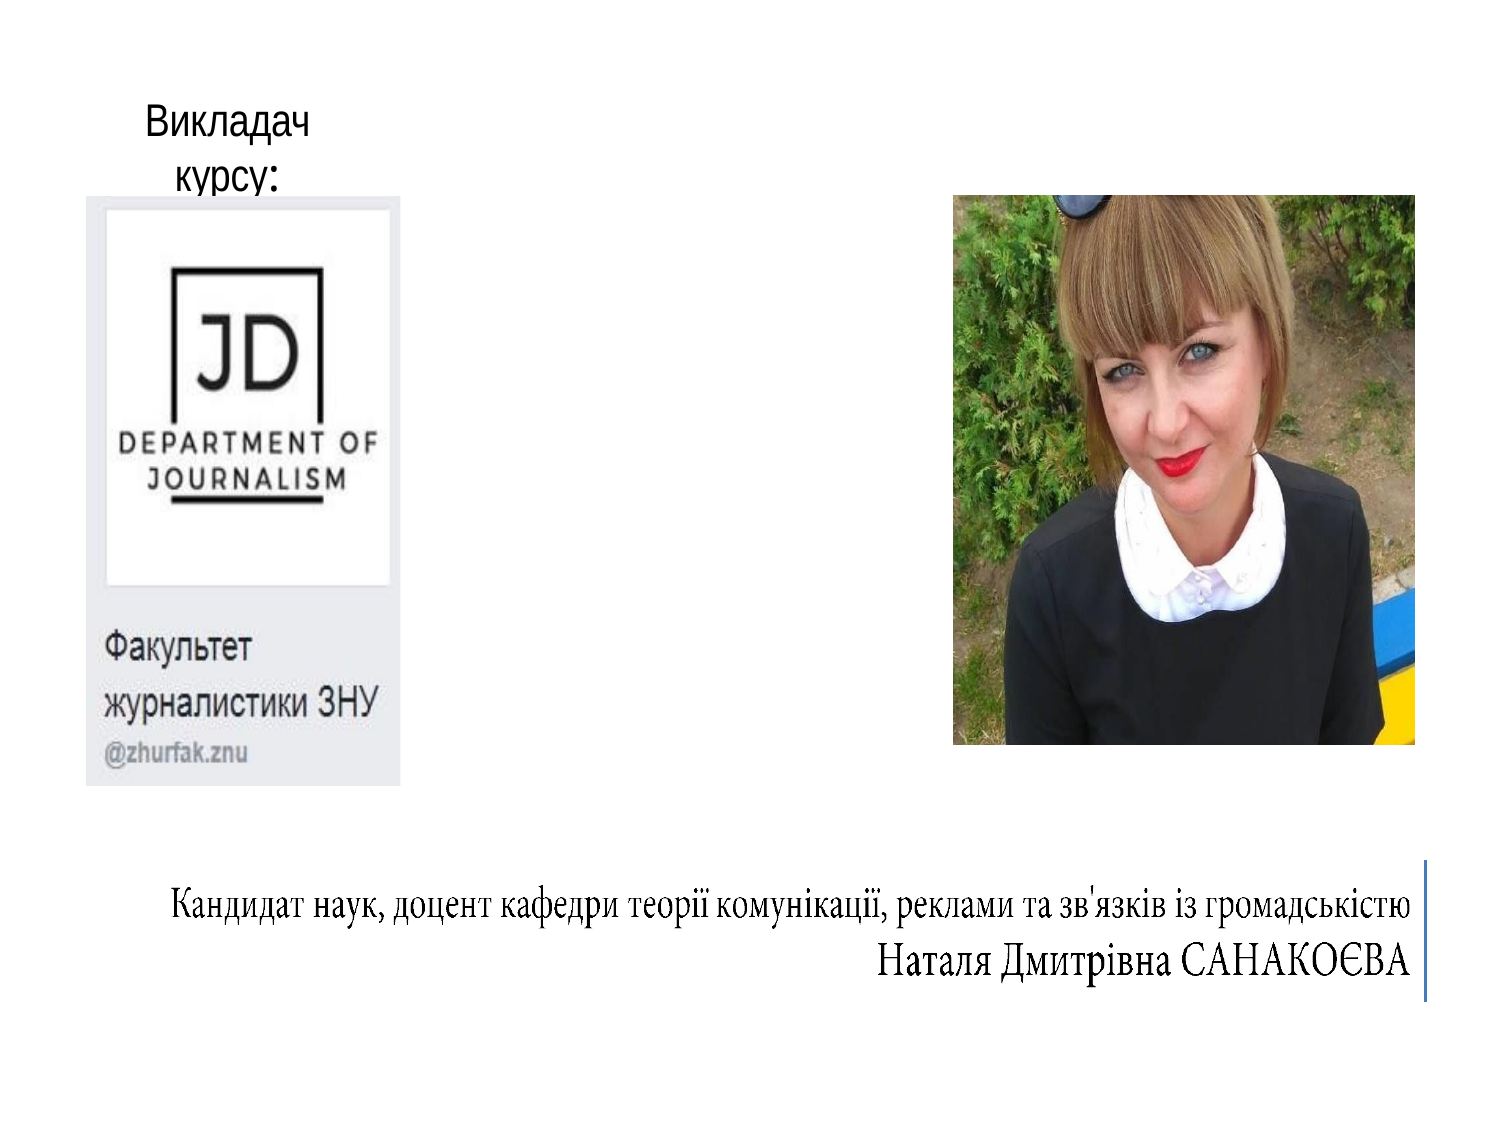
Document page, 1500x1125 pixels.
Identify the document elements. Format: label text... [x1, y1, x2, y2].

text_box [953, 195, 1415, 745]
text_box [716, 884, 1410, 929]
title Викладач курсу: [84, 49, 369, 240]
text_box [876, 925, 1425, 993]
text_box [1426, 925, 1431, 993]
text_box [85, 196, 401, 786]
text_box [192, 884, 709, 929]
text_box [171, 887, 192, 917]
